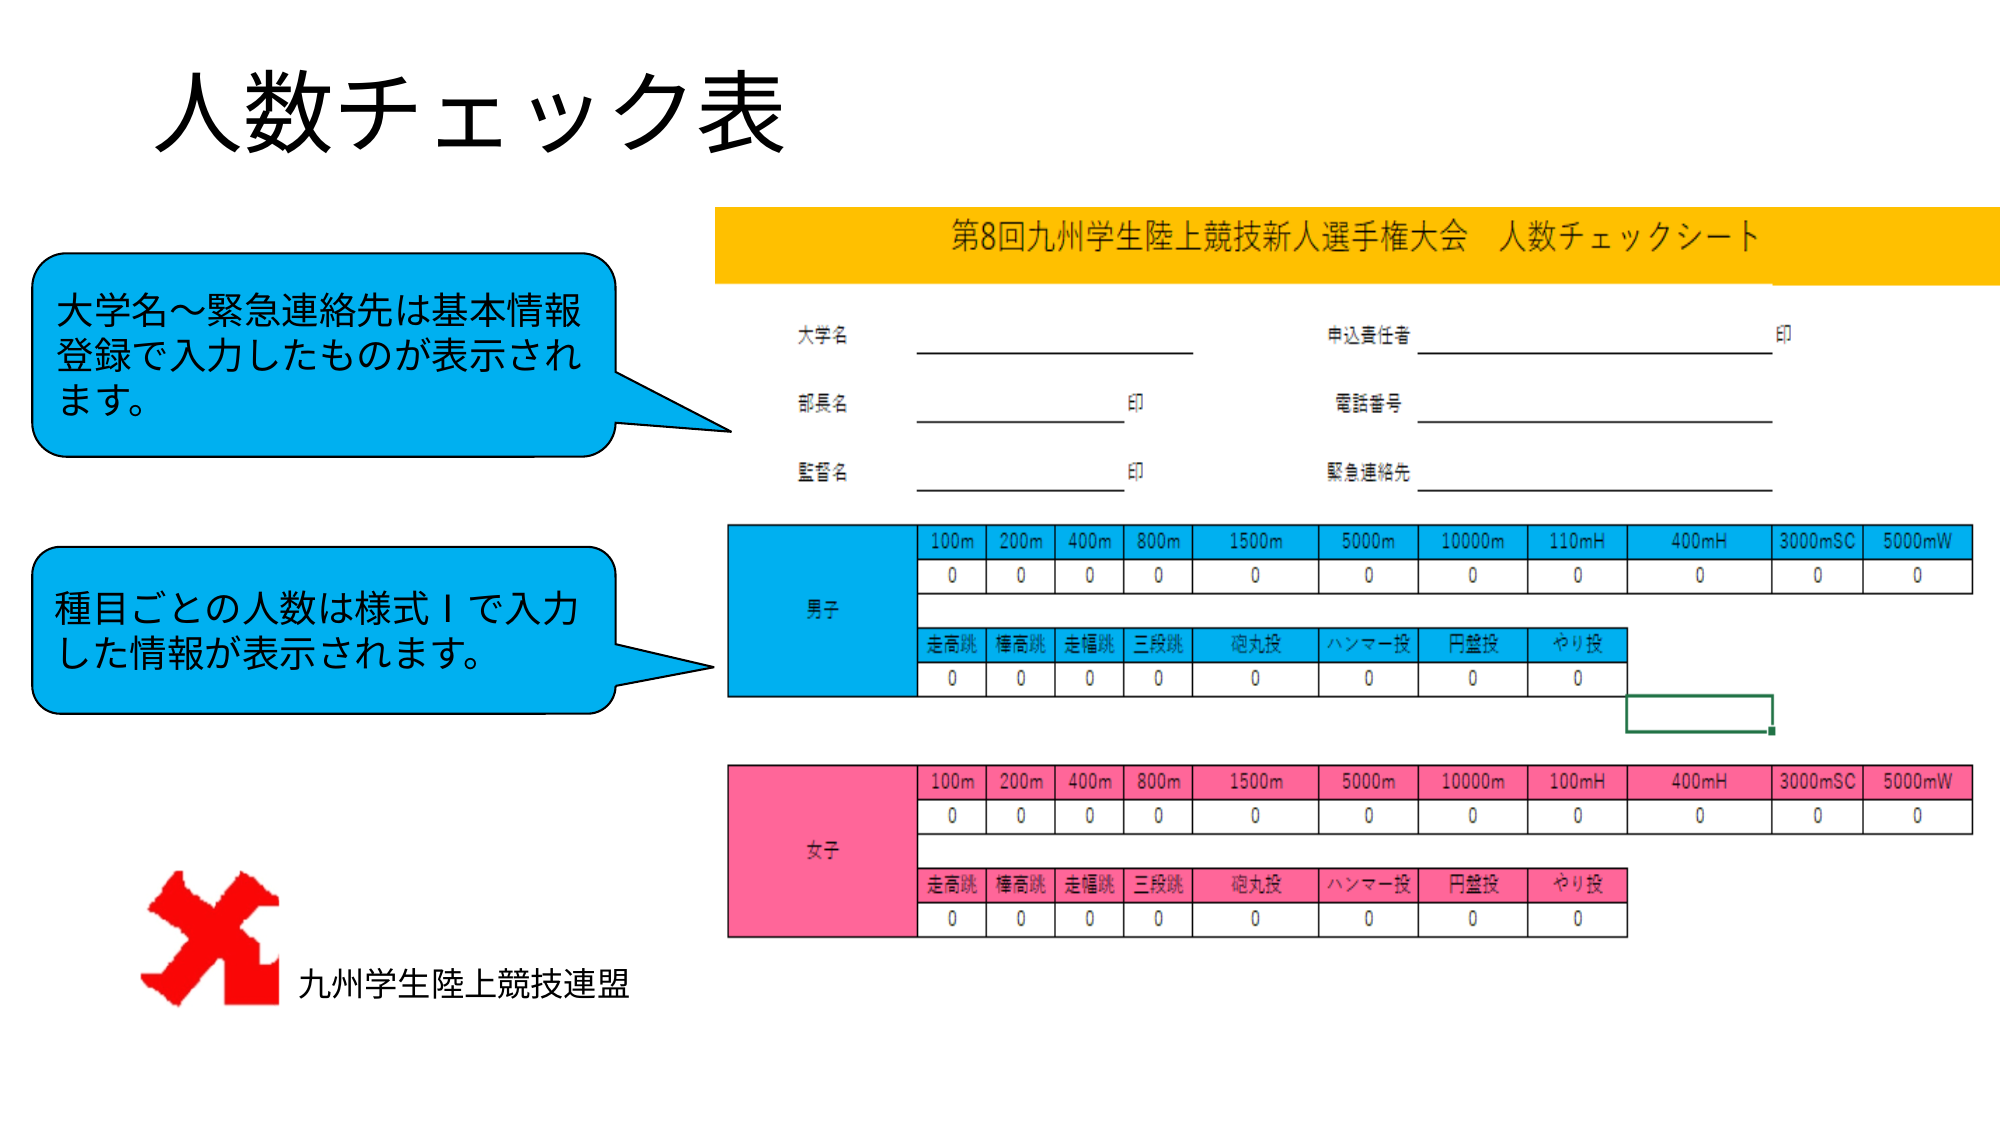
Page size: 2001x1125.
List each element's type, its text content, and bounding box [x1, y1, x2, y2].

title 人数チェック表 [137, 59, 1863, 174]
picture [137, 863, 284, 1014]
text_box 大学名～緊急連絡先は基本情報登録で入力したものが表示されます。 [31, 252, 715, 458]
text_box 種目ごとの人数は様式Ⅰで入力した情報が表示されます。 [31, 545, 715, 715]
picture [715, 207, 2000, 964]
